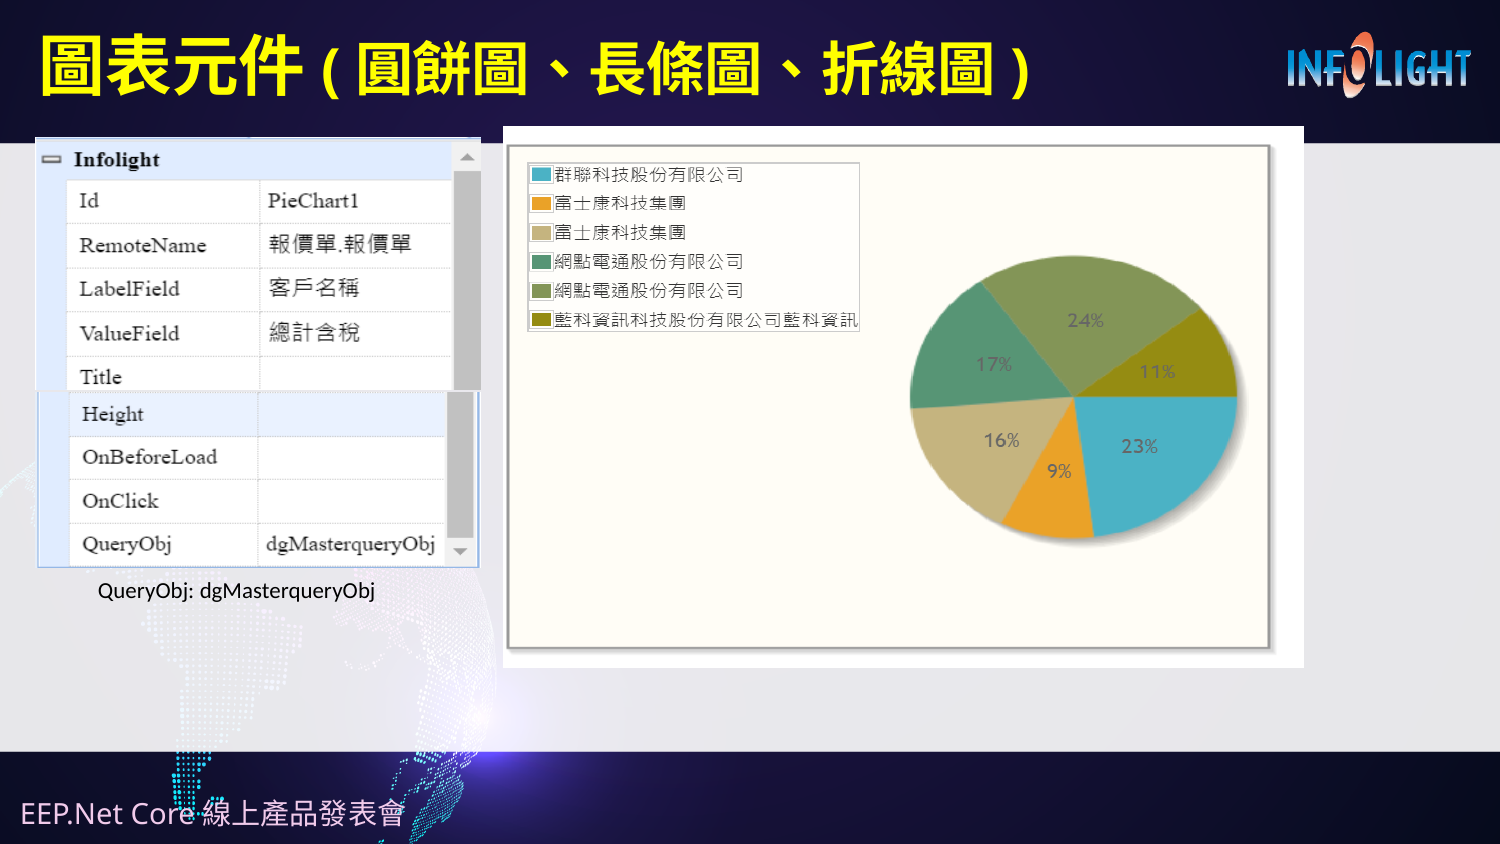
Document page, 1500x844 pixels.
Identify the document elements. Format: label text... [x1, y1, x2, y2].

title 圖表元件(圓餅圖、長條圖、折線圖) [23, 0, 1374, 134]
text_box QueryObj: dgMasterqueryObj [83, 576, 391, 611]
picture [0, 0, 1500, 844]
